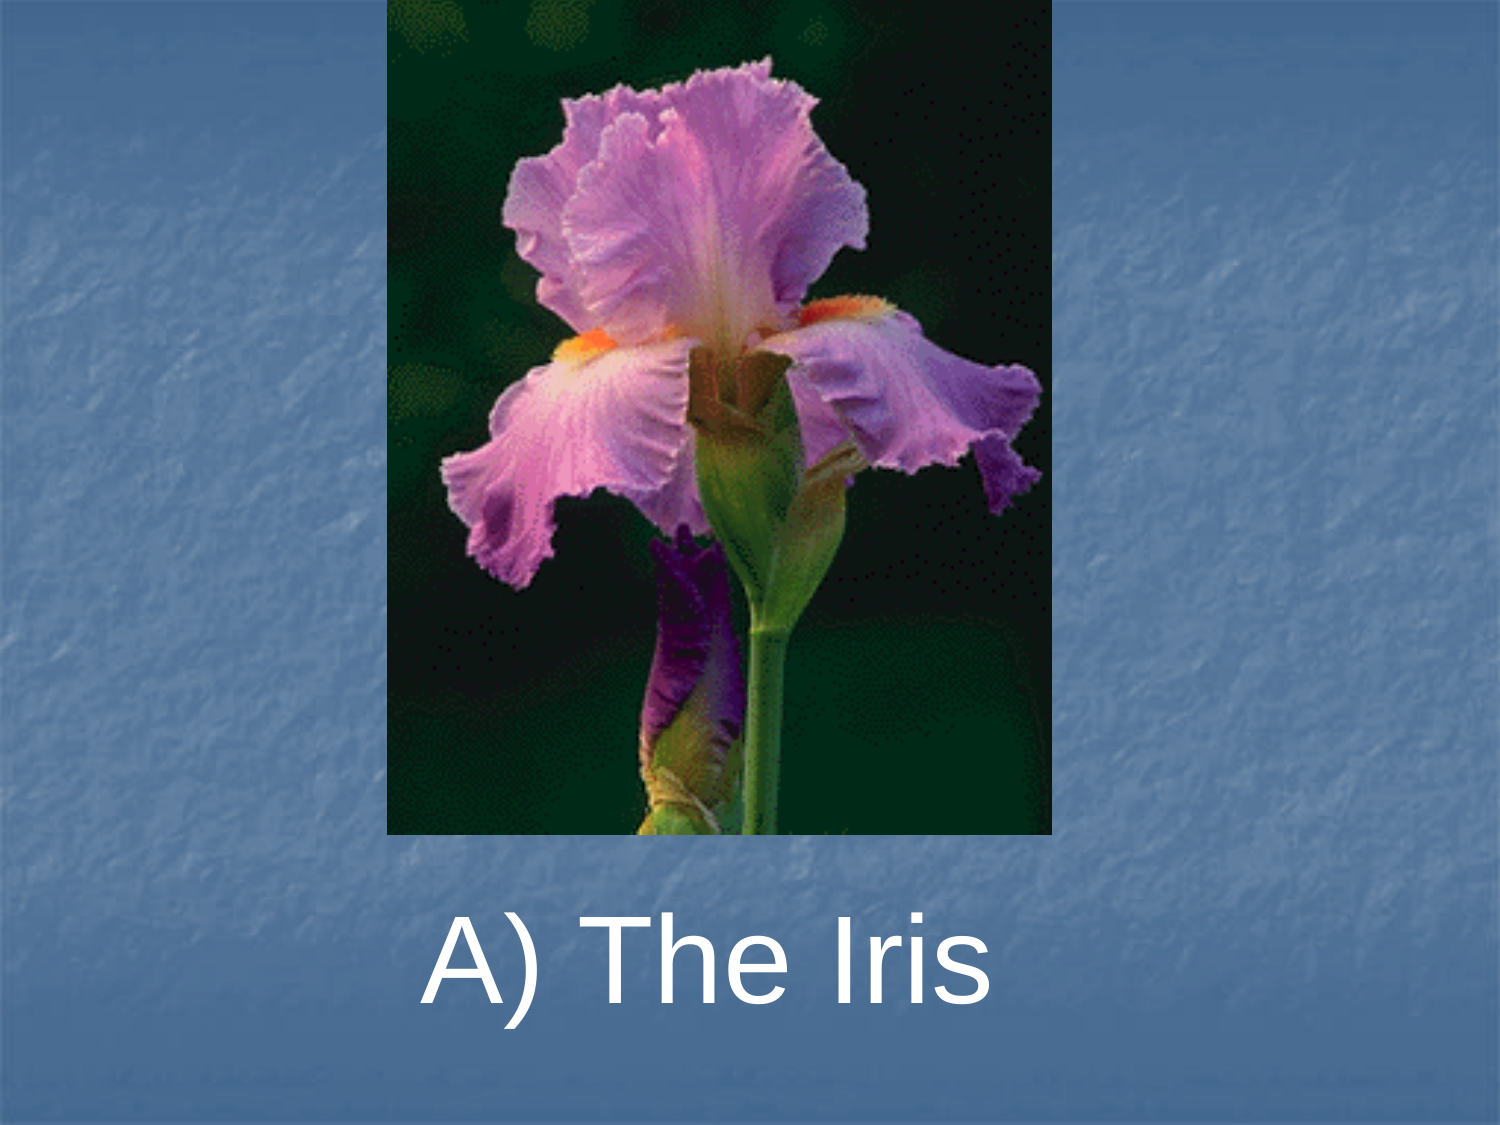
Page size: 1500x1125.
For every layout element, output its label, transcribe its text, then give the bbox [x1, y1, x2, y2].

picture [387, 0, 1052, 835]
list A) The Iris [0, 899, 1451, 1125]
